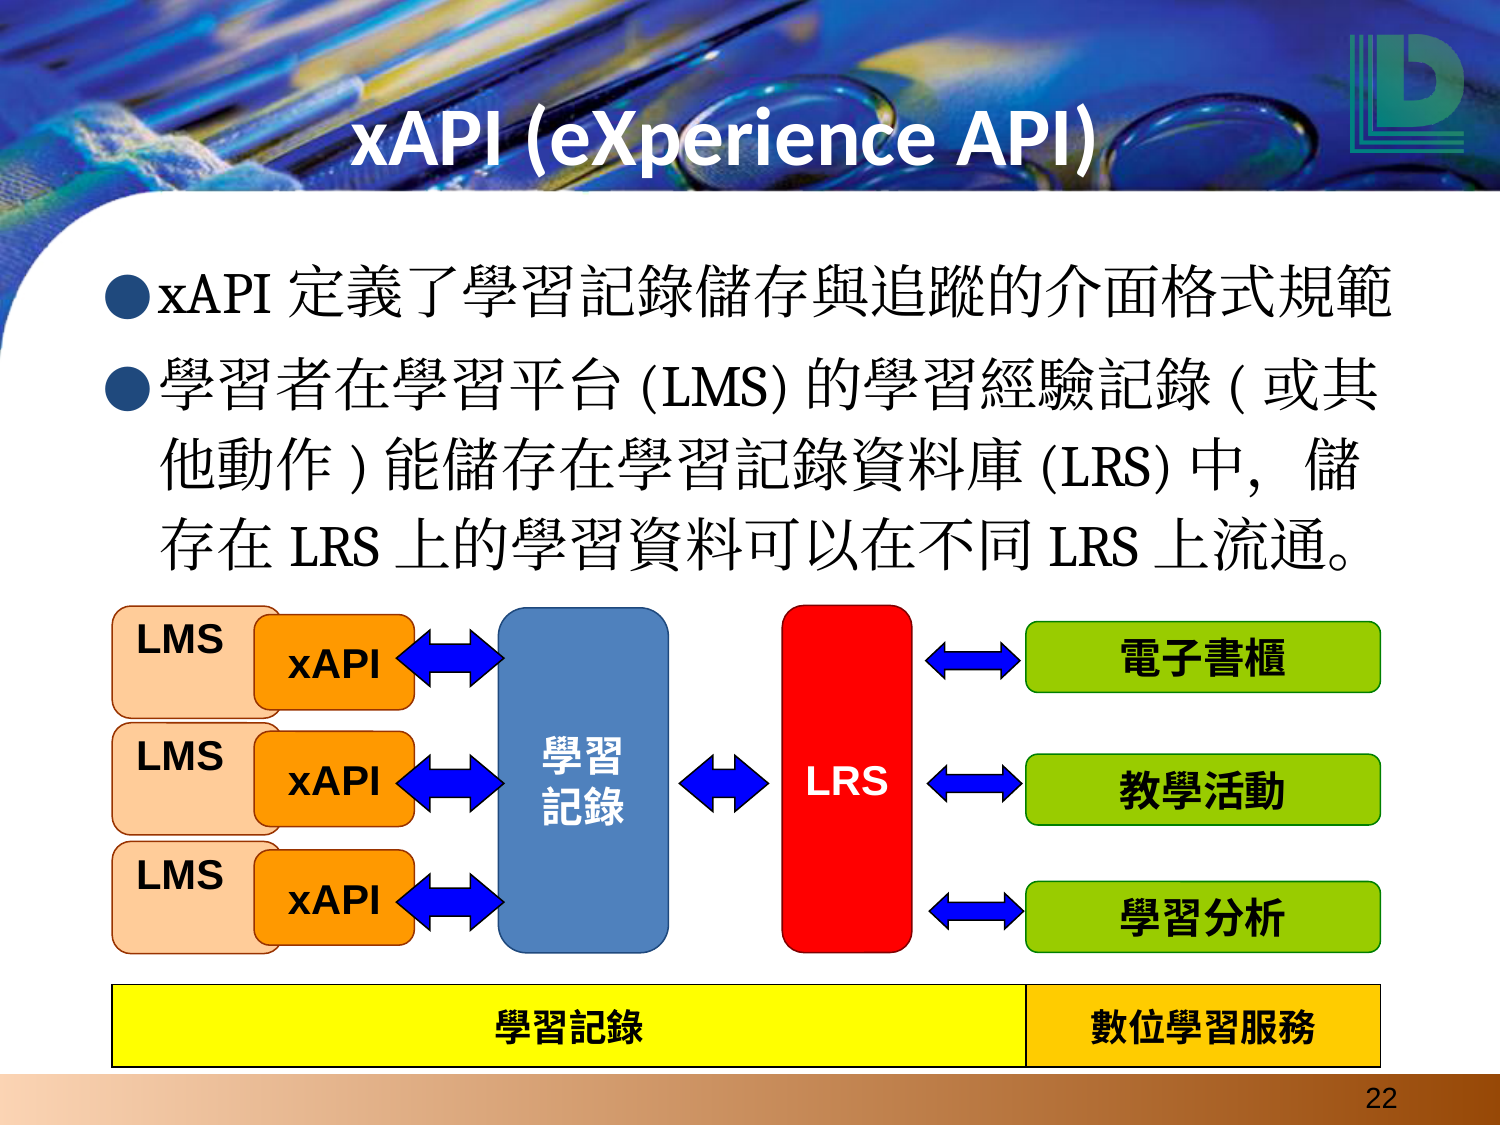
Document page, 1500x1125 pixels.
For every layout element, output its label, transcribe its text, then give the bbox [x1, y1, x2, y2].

text_box xAPI [254, 614, 415, 710]
text_box [396, 755, 504, 812]
text_box LMS [112, 606, 279, 719]
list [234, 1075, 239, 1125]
text_box [396, 630, 504, 687]
text_box [929, 893, 1024, 929]
text_box [927, 765, 1022, 802]
text_box [396, 874, 504, 931]
list xAPI定義了學習記錄儲存與追蹤的介面格式規範 學習者在學習平台(LMS)的學習經驗記錄(或其他動作)能儲存在學習記錄資料庫(LRS)中，儲存在LRS上的學習資料可以在不同LRS上流通。 [87, 237, 1432, 577]
text_box LMS [112, 722, 279, 835]
text_box LRS [782, 605, 912, 953]
text_box 數位學習服務 [1025, 984, 1381, 1068]
slide_number ‹#› [1350, 1074, 1488, 1118]
text_box [925, 642, 1021, 679]
text_box LMS [112, 841, 279, 954]
text_box 電子書櫃 [1025, 621, 1381, 693]
text_box 學習分析 [1025, 881, 1381, 953]
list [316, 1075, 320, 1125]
text_box xAPI [254, 731, 415, 827]
text_box 教學活動 [1025, 754, 1381, 826]
text_box [679, 755, 769, 812]
text_box xAPI [254, 849, 415, 946]
text_box 學習 記錄 [498, 607, 669, 953]
title xAPI (eXperience API) [137, 93, 1313, 190]
table_cell 2 [369, 1075, 373, 1125]
picture [0, 0, 1500, 383]
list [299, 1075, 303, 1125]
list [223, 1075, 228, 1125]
text_box 學習記錄 [112, 984, 1025, 1068]
